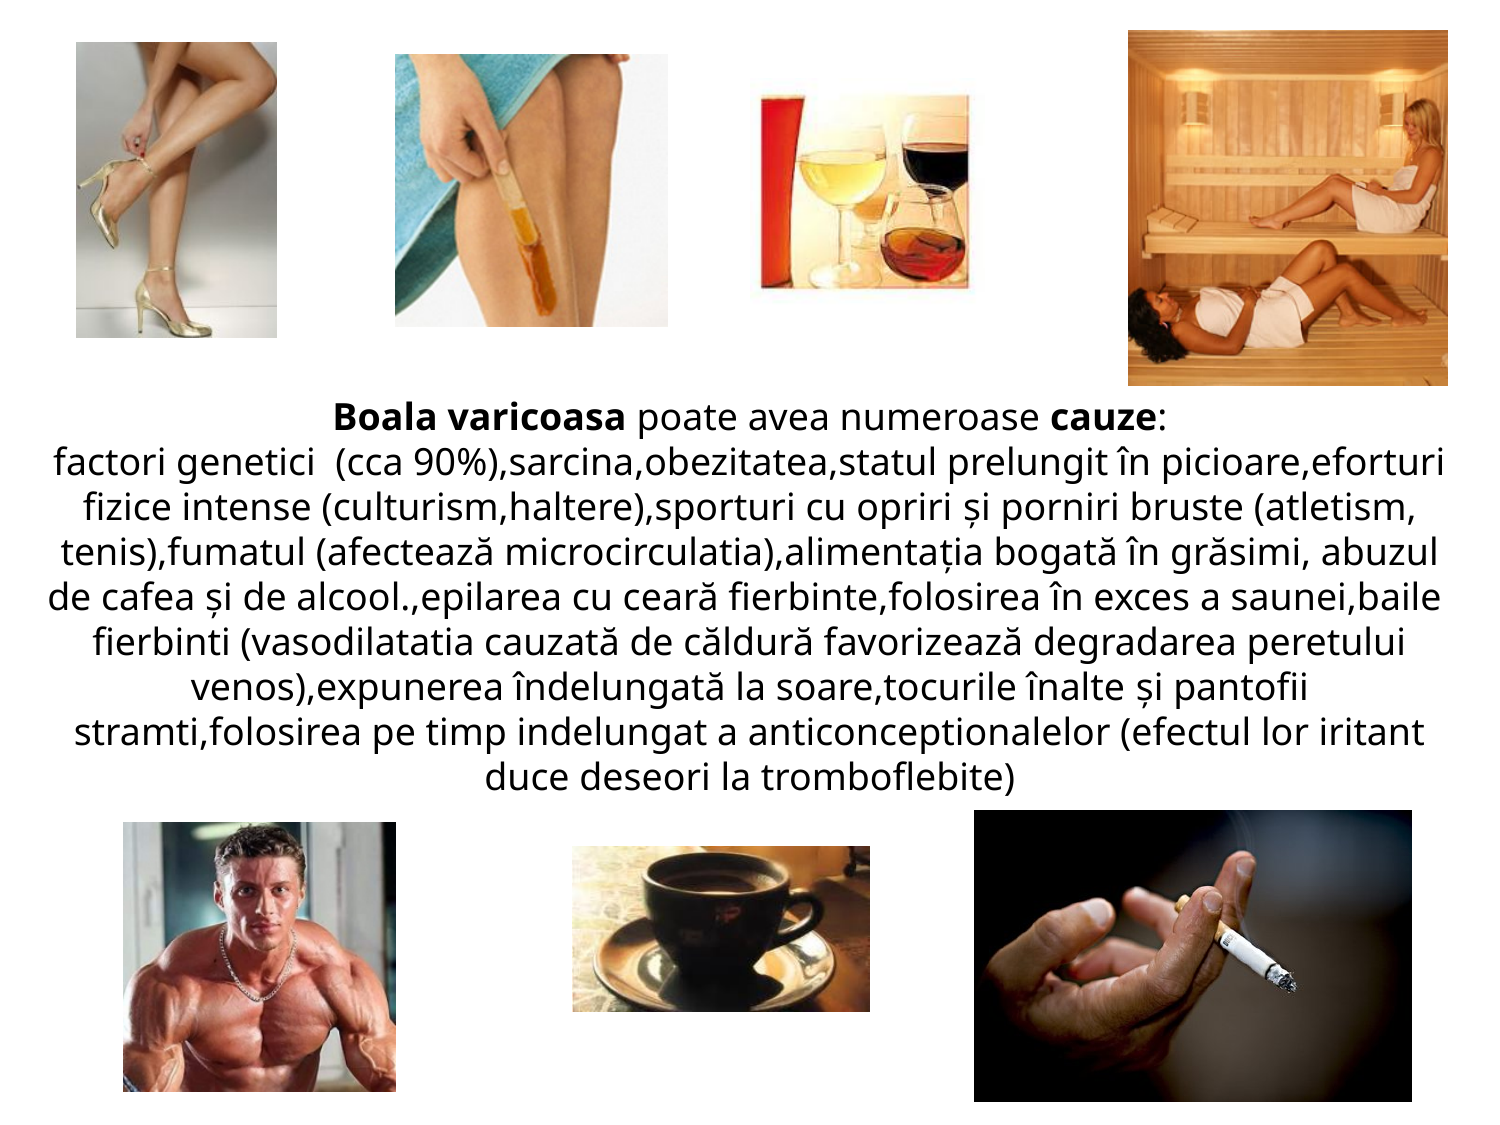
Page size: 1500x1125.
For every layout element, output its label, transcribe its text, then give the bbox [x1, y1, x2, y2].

picture [572, 845, 870, 1012]
picture [395, 54, 668, 327]
picture [1127, 30, 1448, 386]
picture [974, 810, 1412, 1102]
picture [749, 77, 985, 313]
picture [123, 822, 396, 1093]
picture [76, 42, 278, 339]
text_box Boala varicoasa poate avea numeroase cauze: factori genetici (cca 90%),sarcina,obezitatea,statul prelungit în picioare,eforturi fizice intense (culturism,haltere),sporturi cu opriri şi porniri bruste (atletism, tenis),fumatul (afectează microcirculatia),alimentaţia bogată în grăsimi, abuzul de cafea şi de alcool.,epilarea cu ceară fierbinte,folosirea în exces a saunei,baile fierbinti (vasodilatatia cauzată de căldură favorizează degradarea peretului venos),expunerea îndelungată la soare,tocurile înalte şi pantofii stramti,folosirea pe timp indelungat a anticonceptionalelor (efectul lor iritant duce deseori la tromboflebite) [29, 385, 1471, 806]
